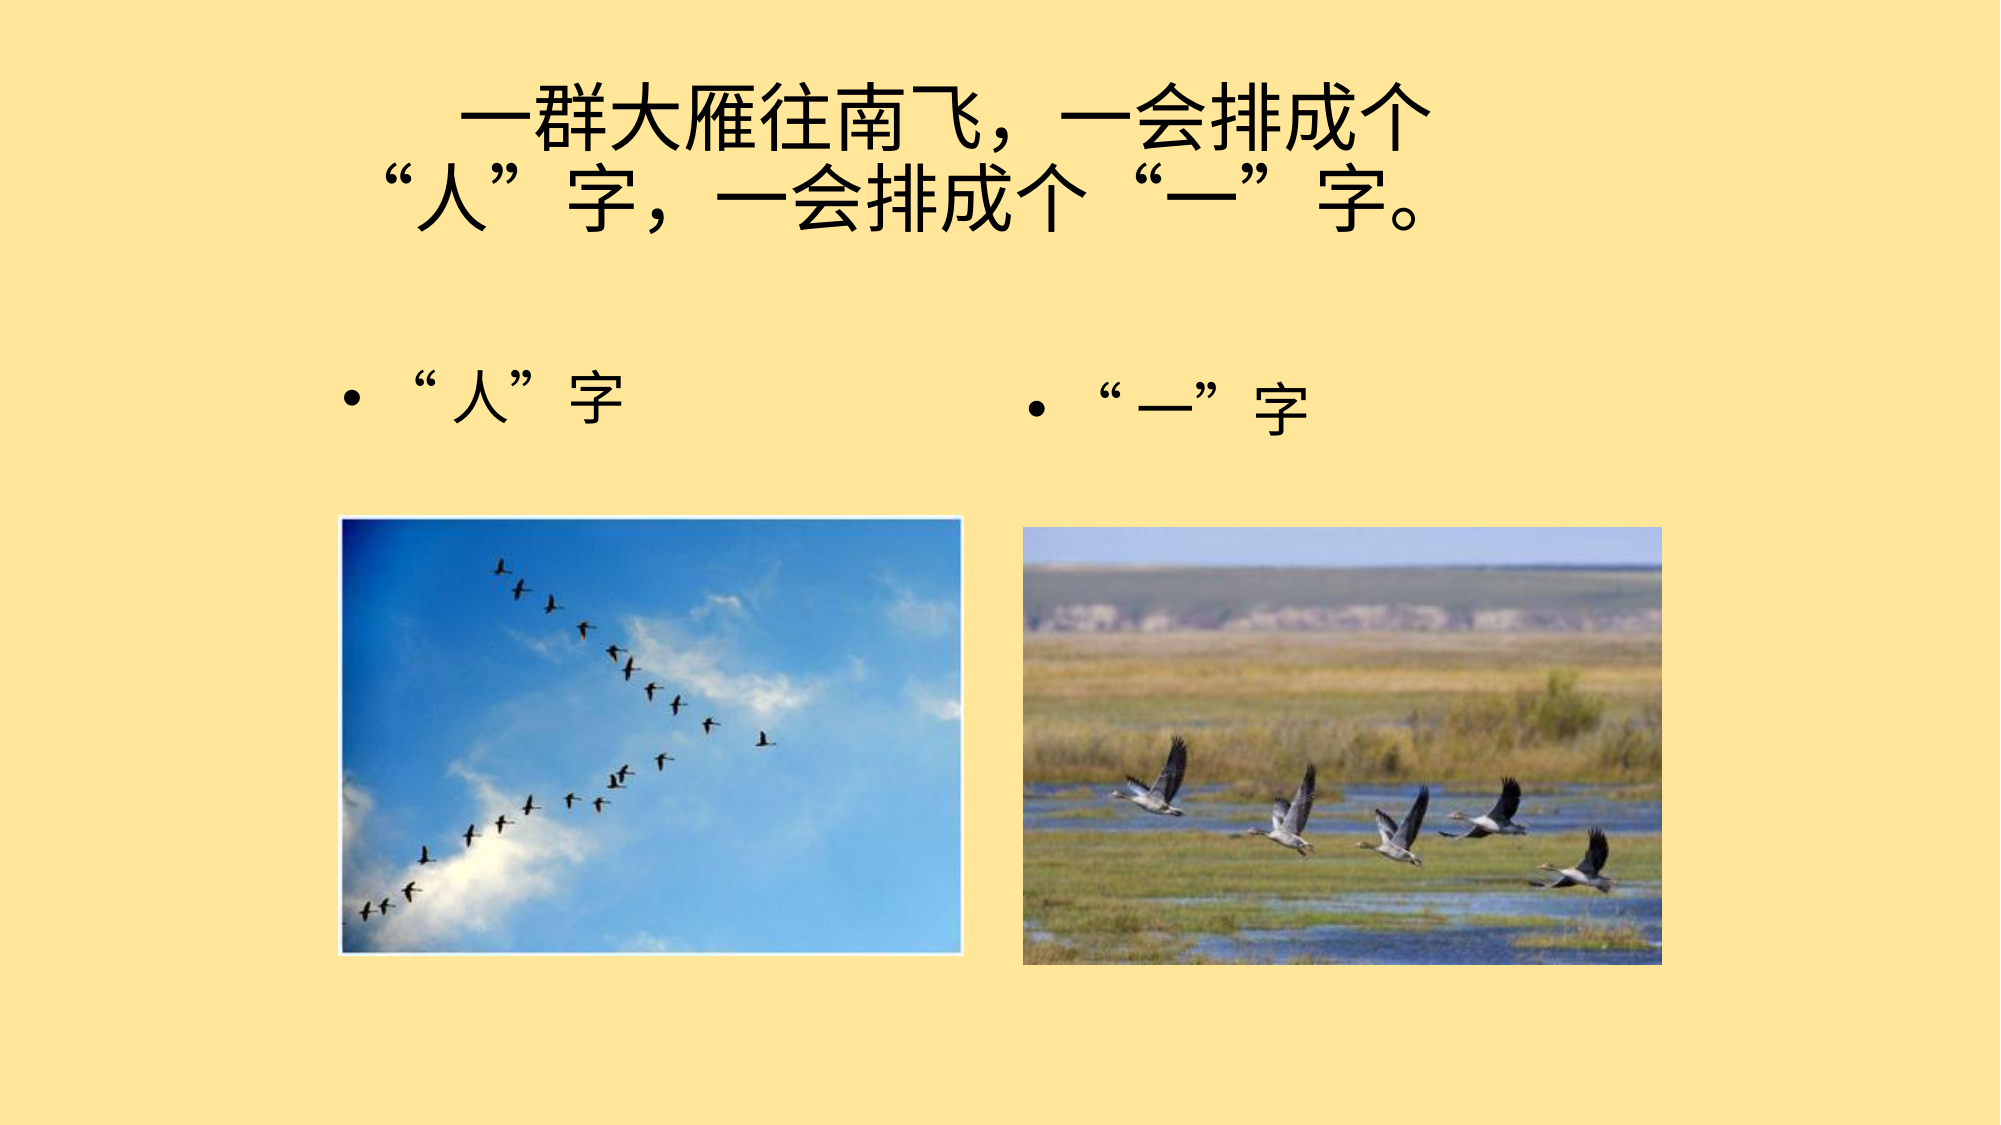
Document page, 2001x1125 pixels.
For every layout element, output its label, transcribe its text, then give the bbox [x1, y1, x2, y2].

title 一群大雁往南飞，一会排成个“人”字，一会排成个“一”字。 [324, 45, 1674, 279]
list “一”字 [1011, 373, 1675, 1010]
picture [1023, 526, 1662, 965]
picture [338, 515, 964, 956]
list “人”字 [326, 361, 990, 1010]
